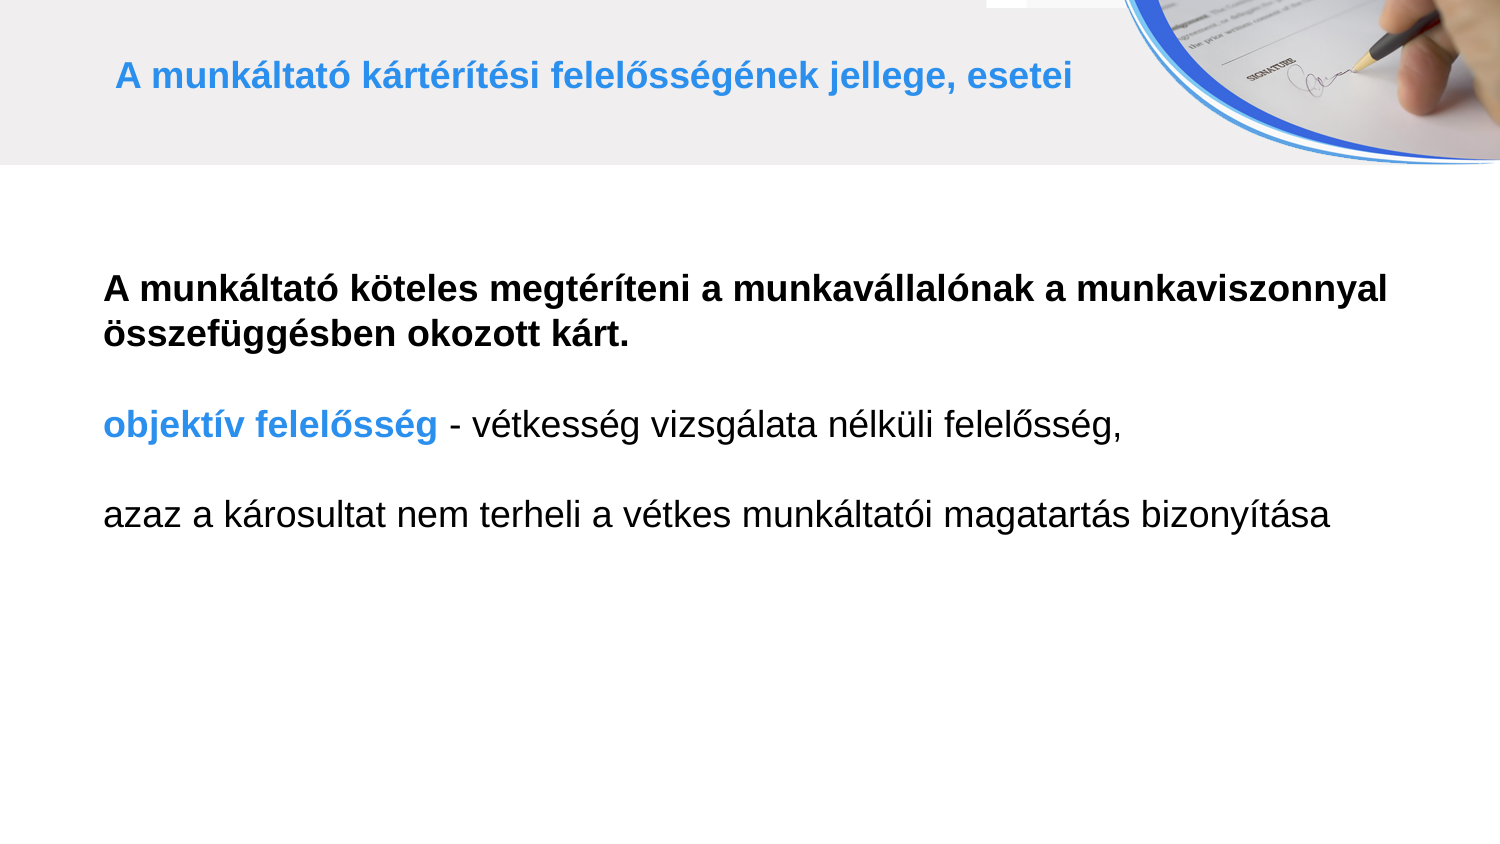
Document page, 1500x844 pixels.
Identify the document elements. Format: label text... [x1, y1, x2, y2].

text_box A munkáltató kártérítési felelősségének jellege, esetei [100, 43, 1093, 104]
picture [0, 0, 1500, 844]
text_box A munkáltató köteles megtéríteni a munkavállalónak a munkaviszonnyal összefüggésben okozott kárt. objektív felelősség - vétkesség vizsgálata nélküli felelősség, azaz a károsultat nem terheli a vétkes munkáltatói magatartás bizonyítása [88, 256, 1412, 543]
